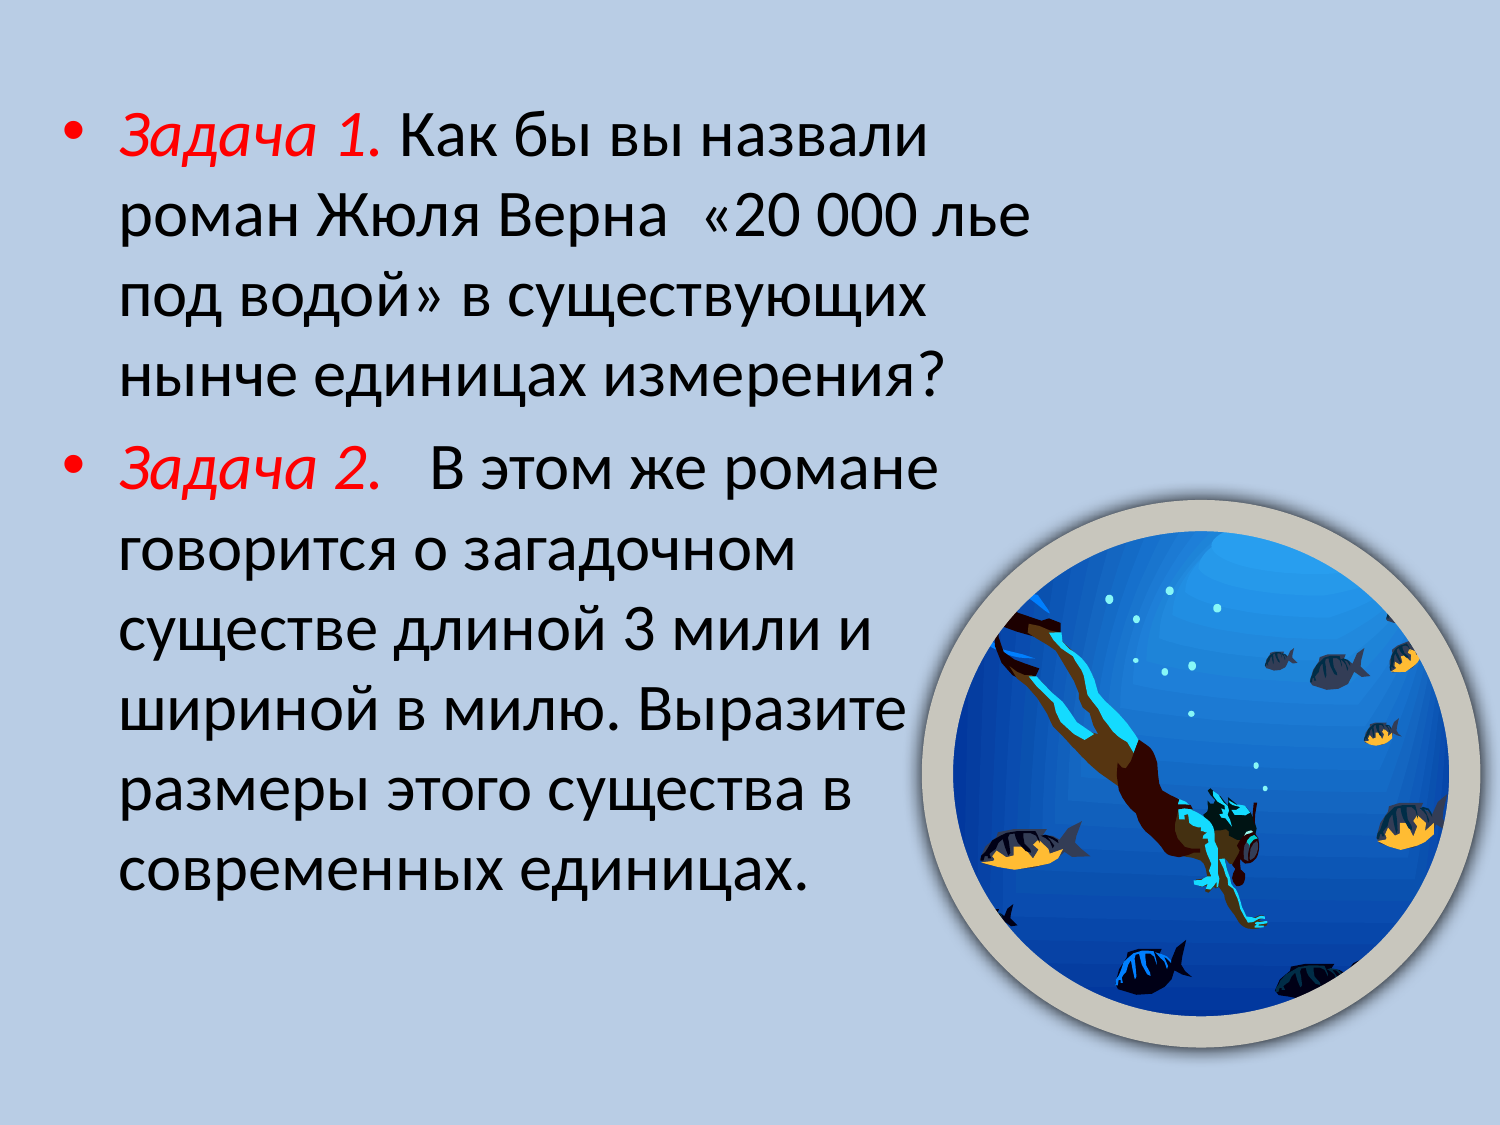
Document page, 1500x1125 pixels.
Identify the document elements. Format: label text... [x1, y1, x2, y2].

picture [937, 515, 1466, 1033]
list Задача 1. Как бы вы назвали роман Жюля Верна «20 000 лье под водой» в существующих нынче единицах измерения? Задача 2. В этом же романе говорится о загадочном существе длиной 3 мили и шириной в милю. Выразите размеры этого существа в современных единицах. [46, 82, 1062, 1055]
